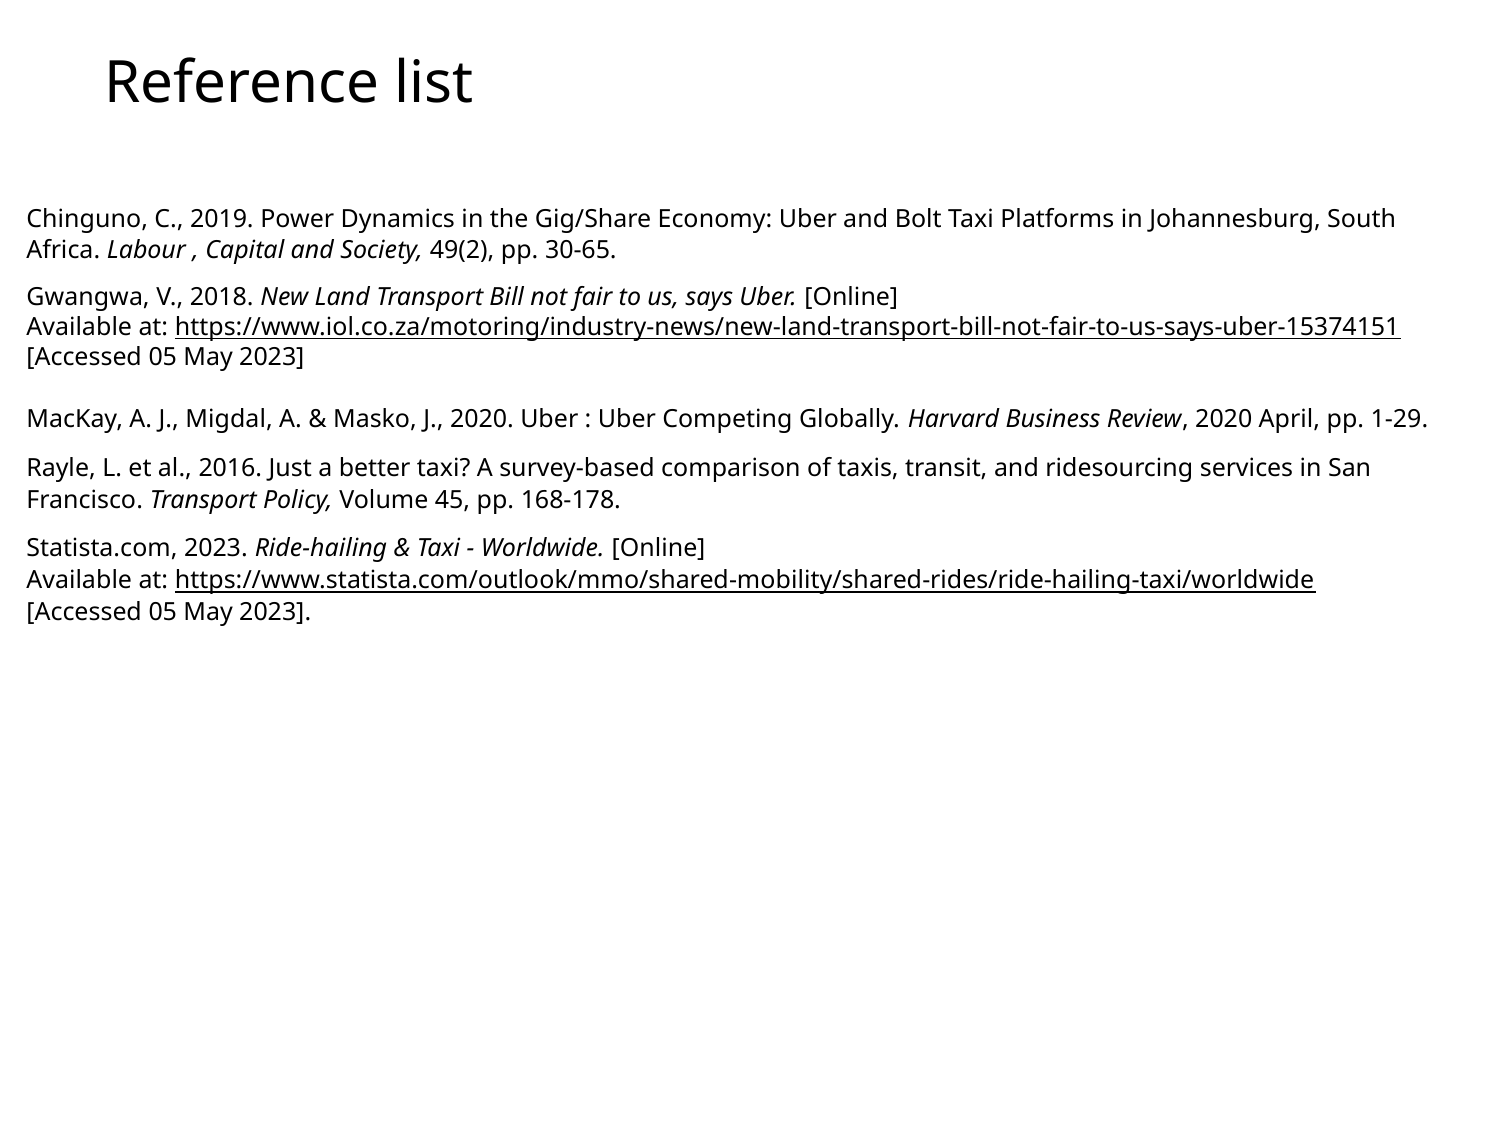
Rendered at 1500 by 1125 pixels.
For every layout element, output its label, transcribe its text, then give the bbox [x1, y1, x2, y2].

text_box Chinguno, C., 2019. Power Dynamics in the Gig/Share Economy: Uber and Bolt Taxi Platforms in Johannesburg, South Africa. Labour , Capital and Society, 49(2), pp. 30-65. Gwangwa, V., 2018. New Land Transport Bill not fair to us, says Uber. [Online] Available at: https://www.iol.co.za/motoring/industry-news/new-land-transport-bill-not-fair-to-us-says-uber-15374151 [Accessed 05 May 2023] MacKay, A. J., Migdal, A. & Masko, J., 2020. Uber : Uber Competing Globally. Harvard Business Review, 2020 April, pp. 1-29. Rayle, L. et al., 2016. Just a better taxi? A survey-based comparison of taxis, transit, and ridesourcing services in San Francisco. Transport Policy, Volume 45, pp. 168-178. Statista.com, 2023. Ride-hailing & Taxi - Worldwide. [Online] Available at: https://www.statista.com/outlook/mmo/shared-mobility/shared-rides/ride-hailing-taxi/worldwide [Accessed 05 May 2023]. [11, 192, 1447, 634]
title Reference list [89, 36, 1384, 154]
